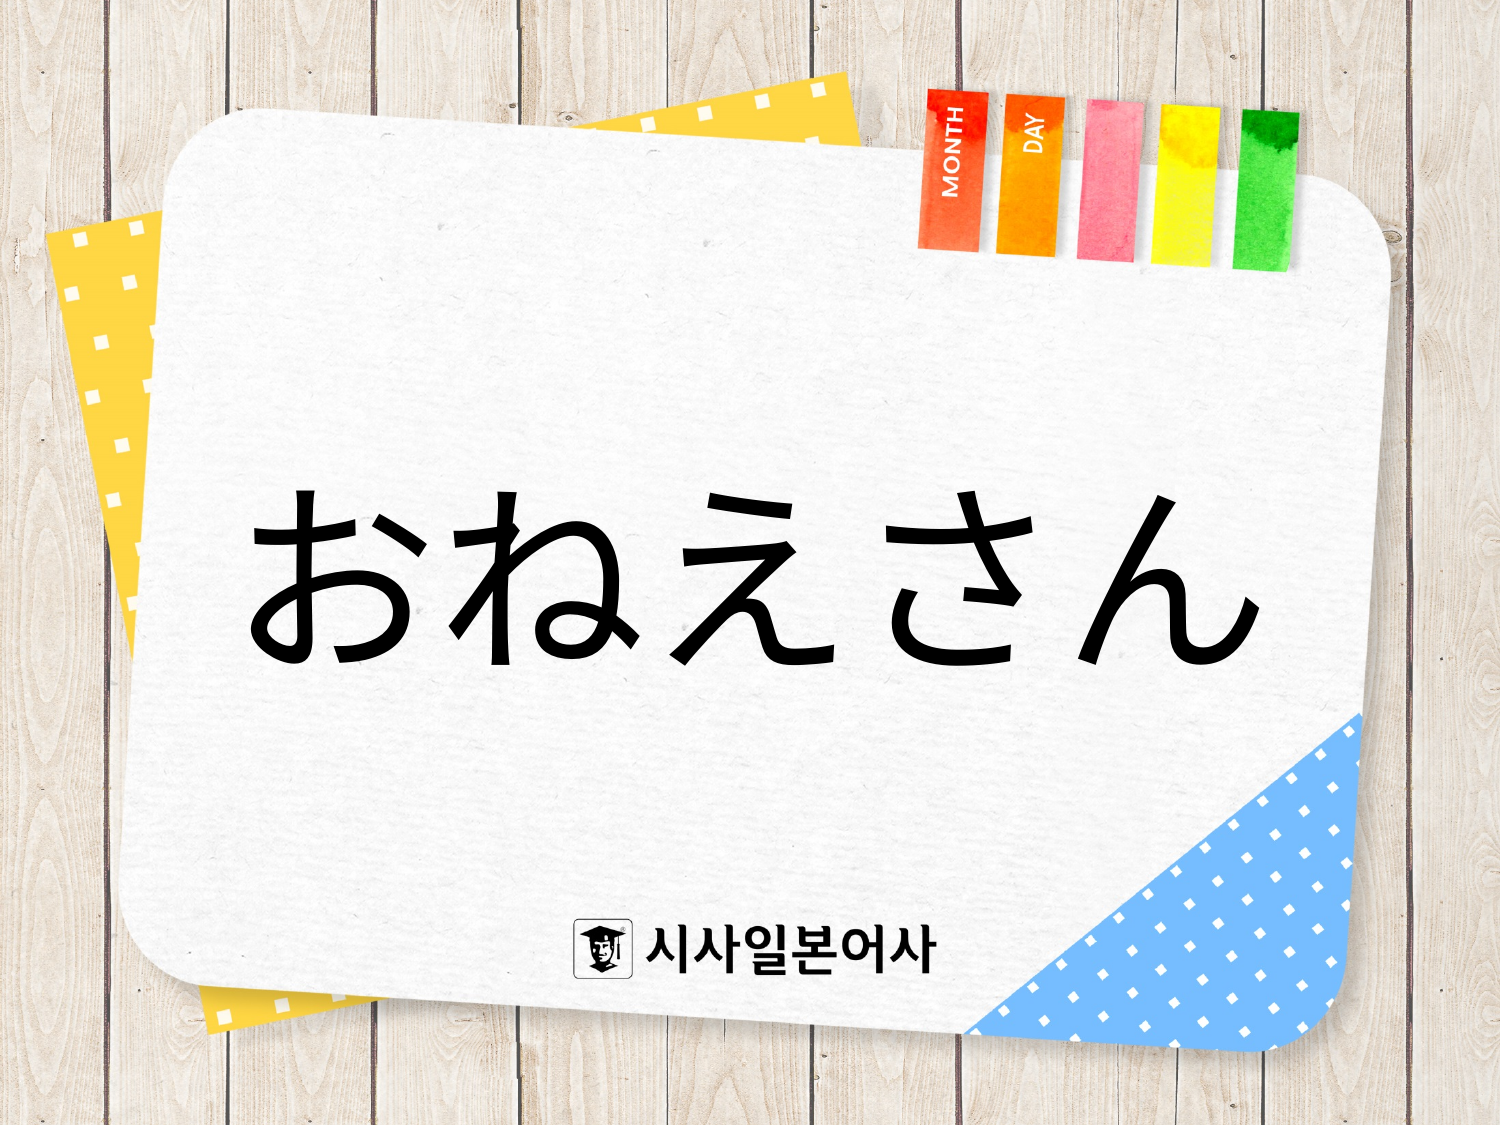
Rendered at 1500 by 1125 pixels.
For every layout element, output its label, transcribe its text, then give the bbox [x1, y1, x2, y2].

title おねえさん [75, 338, 1425, 811]
picture [0, 0, 1500, 1125]
